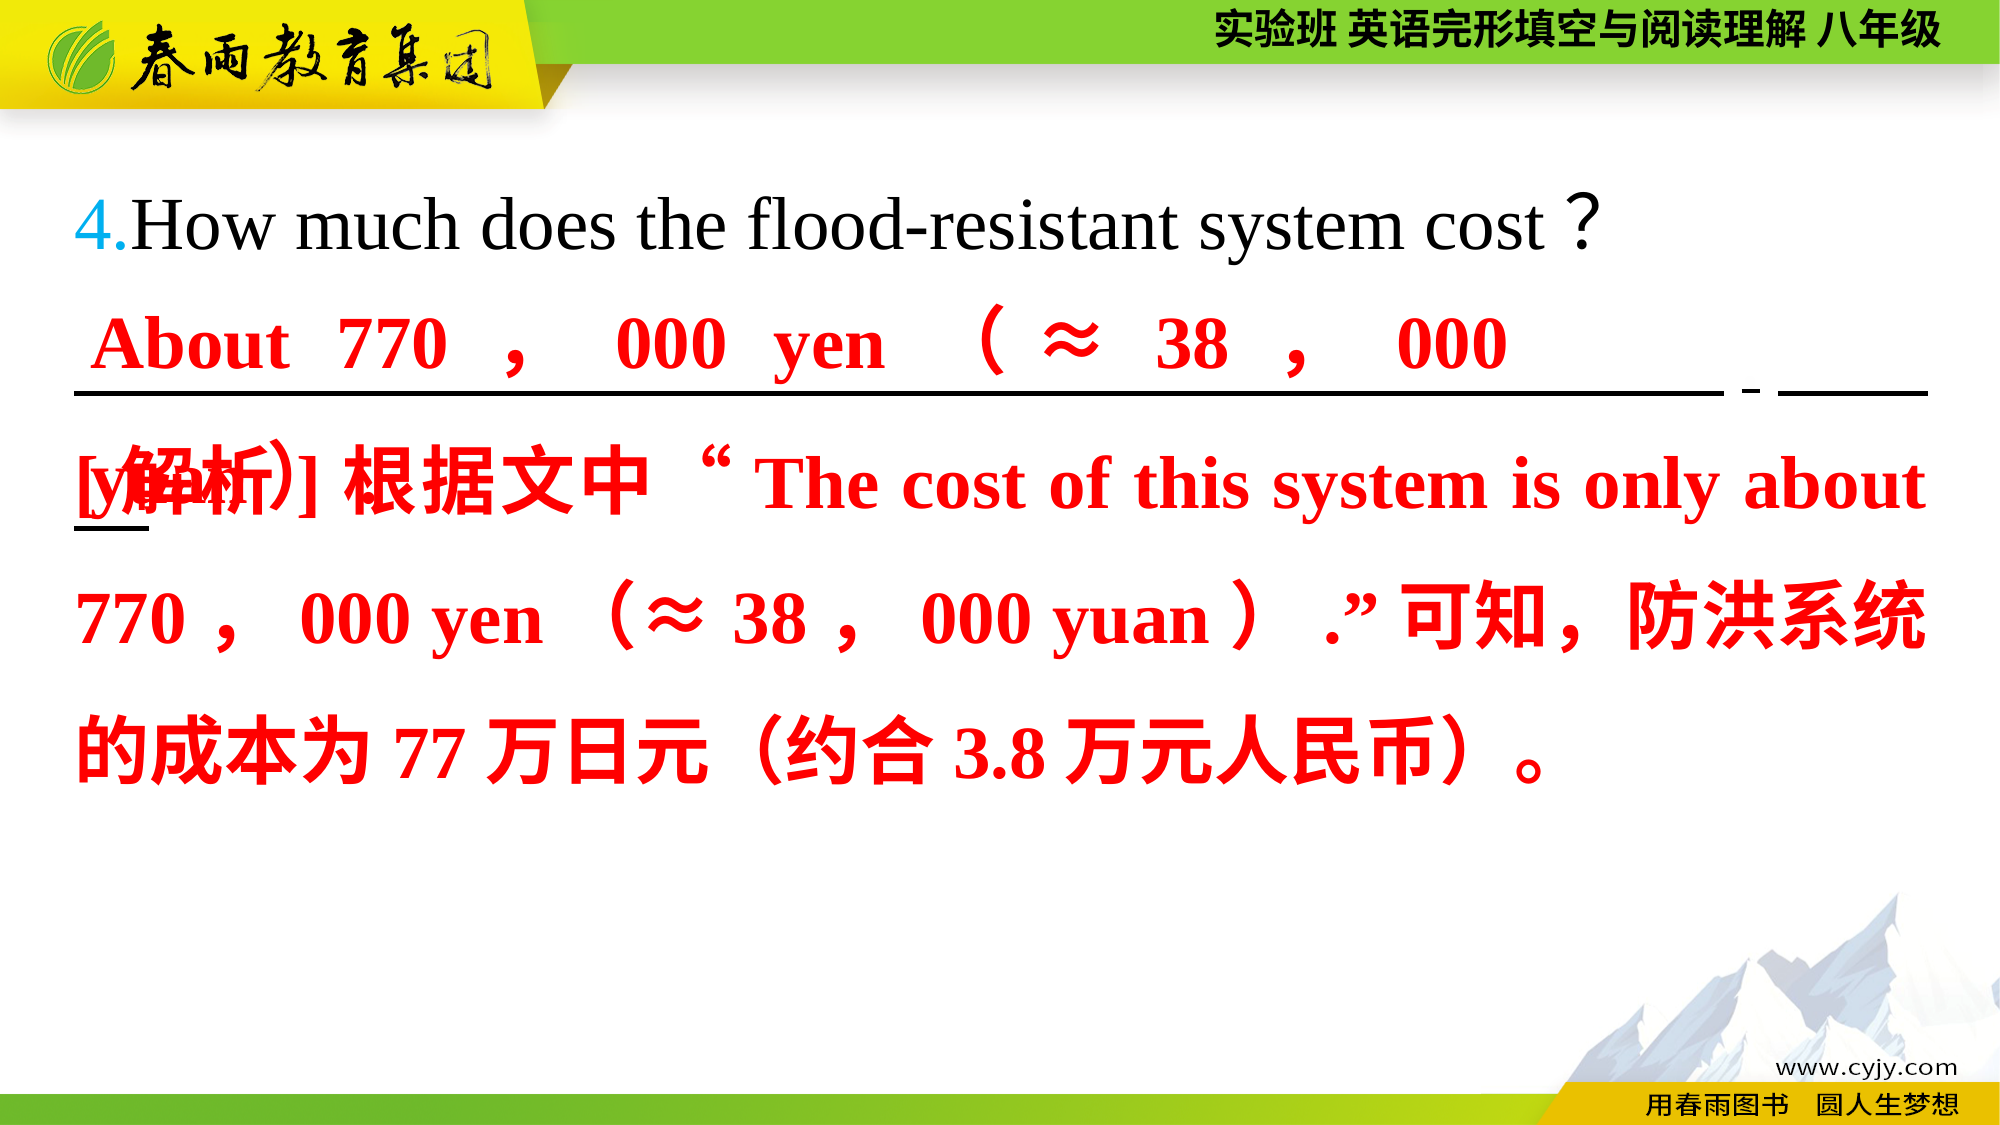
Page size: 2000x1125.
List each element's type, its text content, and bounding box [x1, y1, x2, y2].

picture [0, 0, 2000, 1125]
text_box [解析]根据文中“The cost of this system is only about 770，000 yen（≈38，000 yuan）.”可知，防洪系统的成本为77万日元（约合3.8万元人民币）。 [59, 381, 1944, 802]
list 4.How much does the flood-resistant system cost？ , [59, 122, 1944, 381]
text_box About 770，000 yen（≈38，000 yuan）. [75, 240, 1524, 381]
